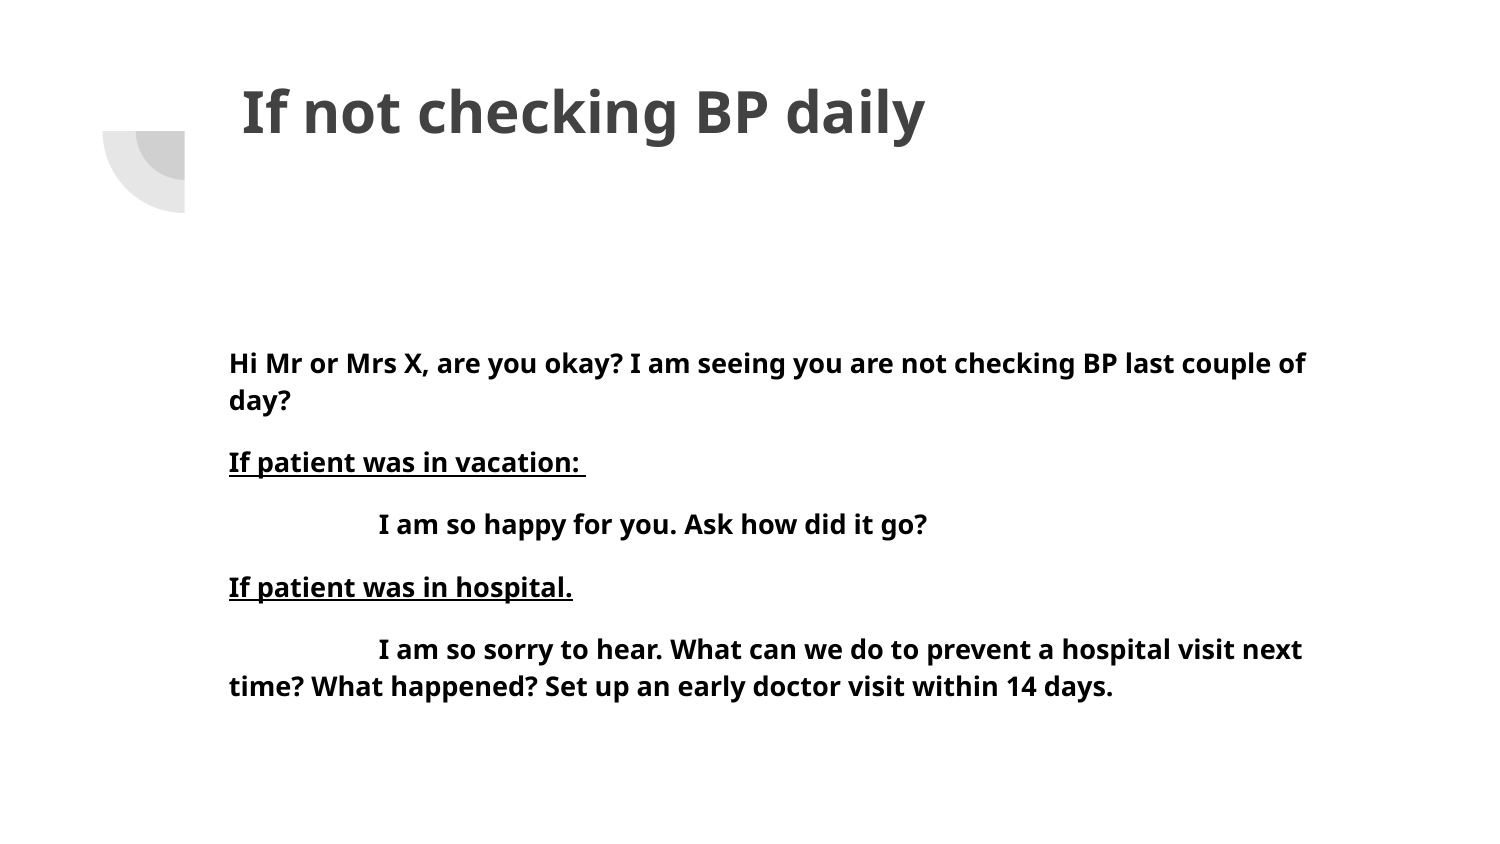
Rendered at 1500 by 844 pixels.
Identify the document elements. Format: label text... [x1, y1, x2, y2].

title If not checking BP daily [227, 60, 1381, 225]
list Hi Mr or Mrs X, are you okay? I am seeing you are not checking BP last couple of day? If patient was in vacation: I am so happy for you. Ask how did it go? If patient was in hospital. I am so sorry to hear. What can we do to prevent a hospital visit next time? What happened? Set up an early doctor visit within 14 days. [213, 326, 1368, 744]
